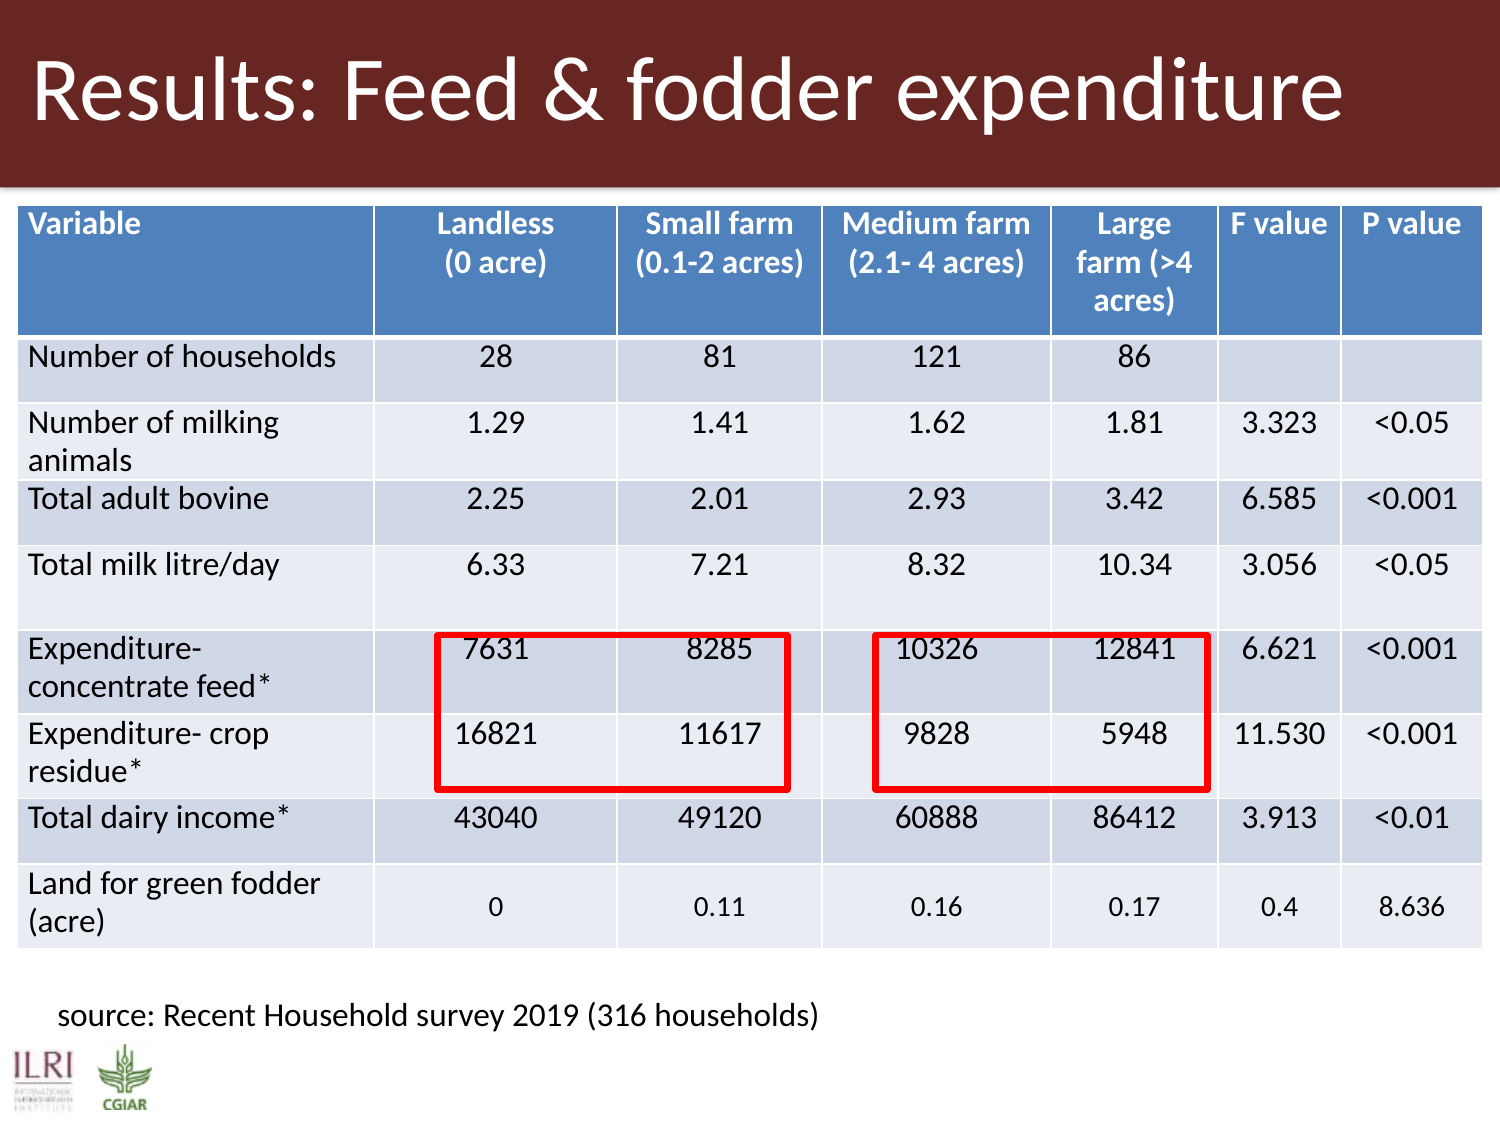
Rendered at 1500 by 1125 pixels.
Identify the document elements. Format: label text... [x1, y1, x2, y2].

table_cell Number of milking animals [18, 404, 373, 479]
table_cell 0.11 [618, 865, 821, 948]
table_header Landless (0 acre) [375, 206, 616, 335]
table_cell 12841 [1052, 631, 1217, 713]
table_cell 8.636 [1342, 865, 1482, 948]
picture [97, 1044, 152, 1110]
table_cell 60888 [823, 799, 1050, 863]
table_cell 11.530 [1219, 715, 1340, 798]
table_cell 2.25 [375, 481, 616, 545]
table_cell 2.01 [618, 481, 821, 545]
table_cell 8.32 [823, 546, 1050, 629]
table_cell 0.17 [1052, 865, 1217, 948]
table_cell 3.913 [1219, 799, 1340, 863]
table_cell 1.62 [823, 404, 1050, 479]
table_cell 8285 [618, 631, 821, 713]
table_cell <0.05 [1342, 546, 1482, 629]
table_cell <0.001 [1342, 481, 1482, 545]
table_header Variable [18, 206, 373, 335]
table_cell 49120 [618, 799, 821, 863]
table_cell <0.05 [1342, 404, 1482, 479]
table_cell 1.29 [375, 404, 616, 479]
table_header P value [1342, 206, 1482, 335]
table_cell 7.21 [618, 546, 821, 629]
table_cell <0.001 [1342, 631, 1482, 713]
table_cell Total dairy income* [18, 799, 373, 863]
table_cell 3.056 [1219, 546, 1340, 629]
table_header Large farm (>4 acres) [1052, 206, 1217, 335]
table_cell 10326 [823, 631, 1050, 713]
table_cell 9828 [823, 715, 1050, 798]
table_cell 86412 [1052, 799, 1217, 863]
table_cell 6.33 [375, 546, 616, 629]
table_cell Number of households [18, 340, 373, 402]
table_cell Land for green fodder (acre) [18, 865, 373, 948]
table_cell Expenditure- concentrate feed* [18, 631, 373, 713]
table_cell 121 [823, 340, 1050, 402]
table_cell 86 [1052, 340, 1217, 402]
table_cell Total milk litre/day [18, 546, 373, 629]
table_cell 1.41 [618, 404, 821, 479]
text_box [435, 633, 790, 792]
table_cell 6.621 [1219, 631, 1340, 713]
table_cell Expenditure- crop residue* [18, 715, 373, 798]
table_cell <0.001 [1342, 715, 1482, 798]
table_cell [1342, 340, 1482, 402]
table_cell 11617 [618, 715, 821, 798]
table_header F value [1219, 206, 1340, 335]
table_cell 28 [375, 340, 616, 402]
table_cell 7631 [375, 631, 616, 713]
table_cell 10.34 [1052, 546, 1217, 629]
table_cell 3.323 [1219, 404, 1340, 479]
table_cell 16821 [375, 715, 616, 798]
text_box [873, 633, 1210, 792]
table_cell 5948 [1052, 715, 1217, 798]
table_cell 1.81 [1052, 404, 1217, 479]
table_cell 2.93 [823, 481, 1050, 545]
picture [12, 1049, 74, 1113]
table_cell 6.585 [1219, 481, 1340, 545]
table_cell 0.16 [823, 865, 1050, 948]
table_cell 0 [375, 865, 616, 948]
table_cell 3.42 [1052, 481, 1217, 545]
table_cell 0.4 [1219, 865, 1340, 948]
table_cell <0.01 [1342, 799, 1482, 863]
table_header Medium farm (2.1- 4 acres) [823, 206, 1050, 335]
title Results: Feed & fodder expenditure [16, 20, 1484, 204]
table_cell 43040 [375, 799, 616, 863]
table_header Small farm (0.1-2 acres) [618, 206, 821, 335]
table_cell [1219, 340, 1340, 402]
table_cell 81 [618, 340, 821, 402]
table_cell Total adult bovine [18, 481, 373, 545]
text_box source: Recent Household survey 2019 (316 households) [0, 958, 878, 1041]
